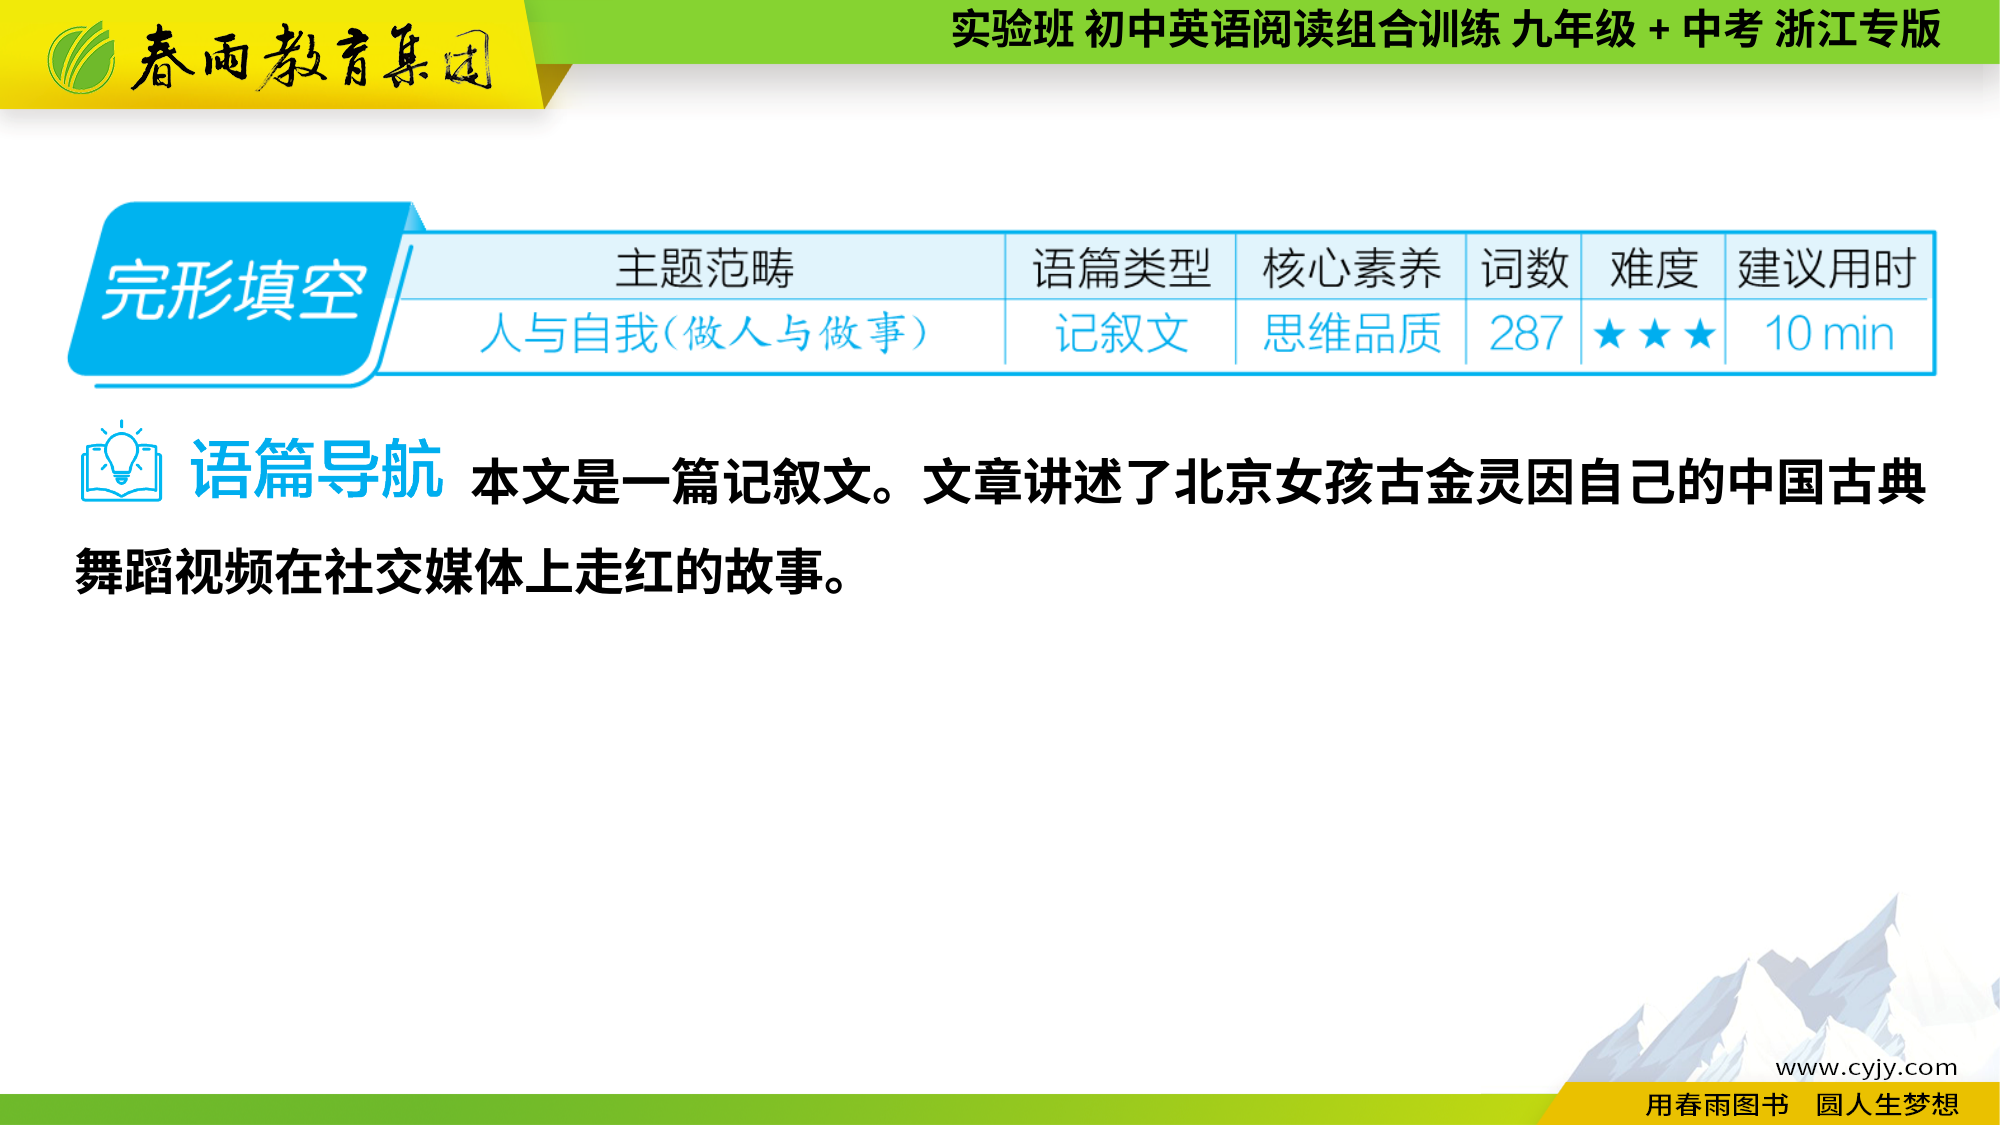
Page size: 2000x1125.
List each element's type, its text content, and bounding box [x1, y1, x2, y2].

list 本文是一篇记叙文。文章讲述了北京女孩古金灵因自己的中国古典舞蹈视频在社交媒体上走红的故事。 [59, 412, 1944, 598]
picture [0, 0, 2000, 1125]
